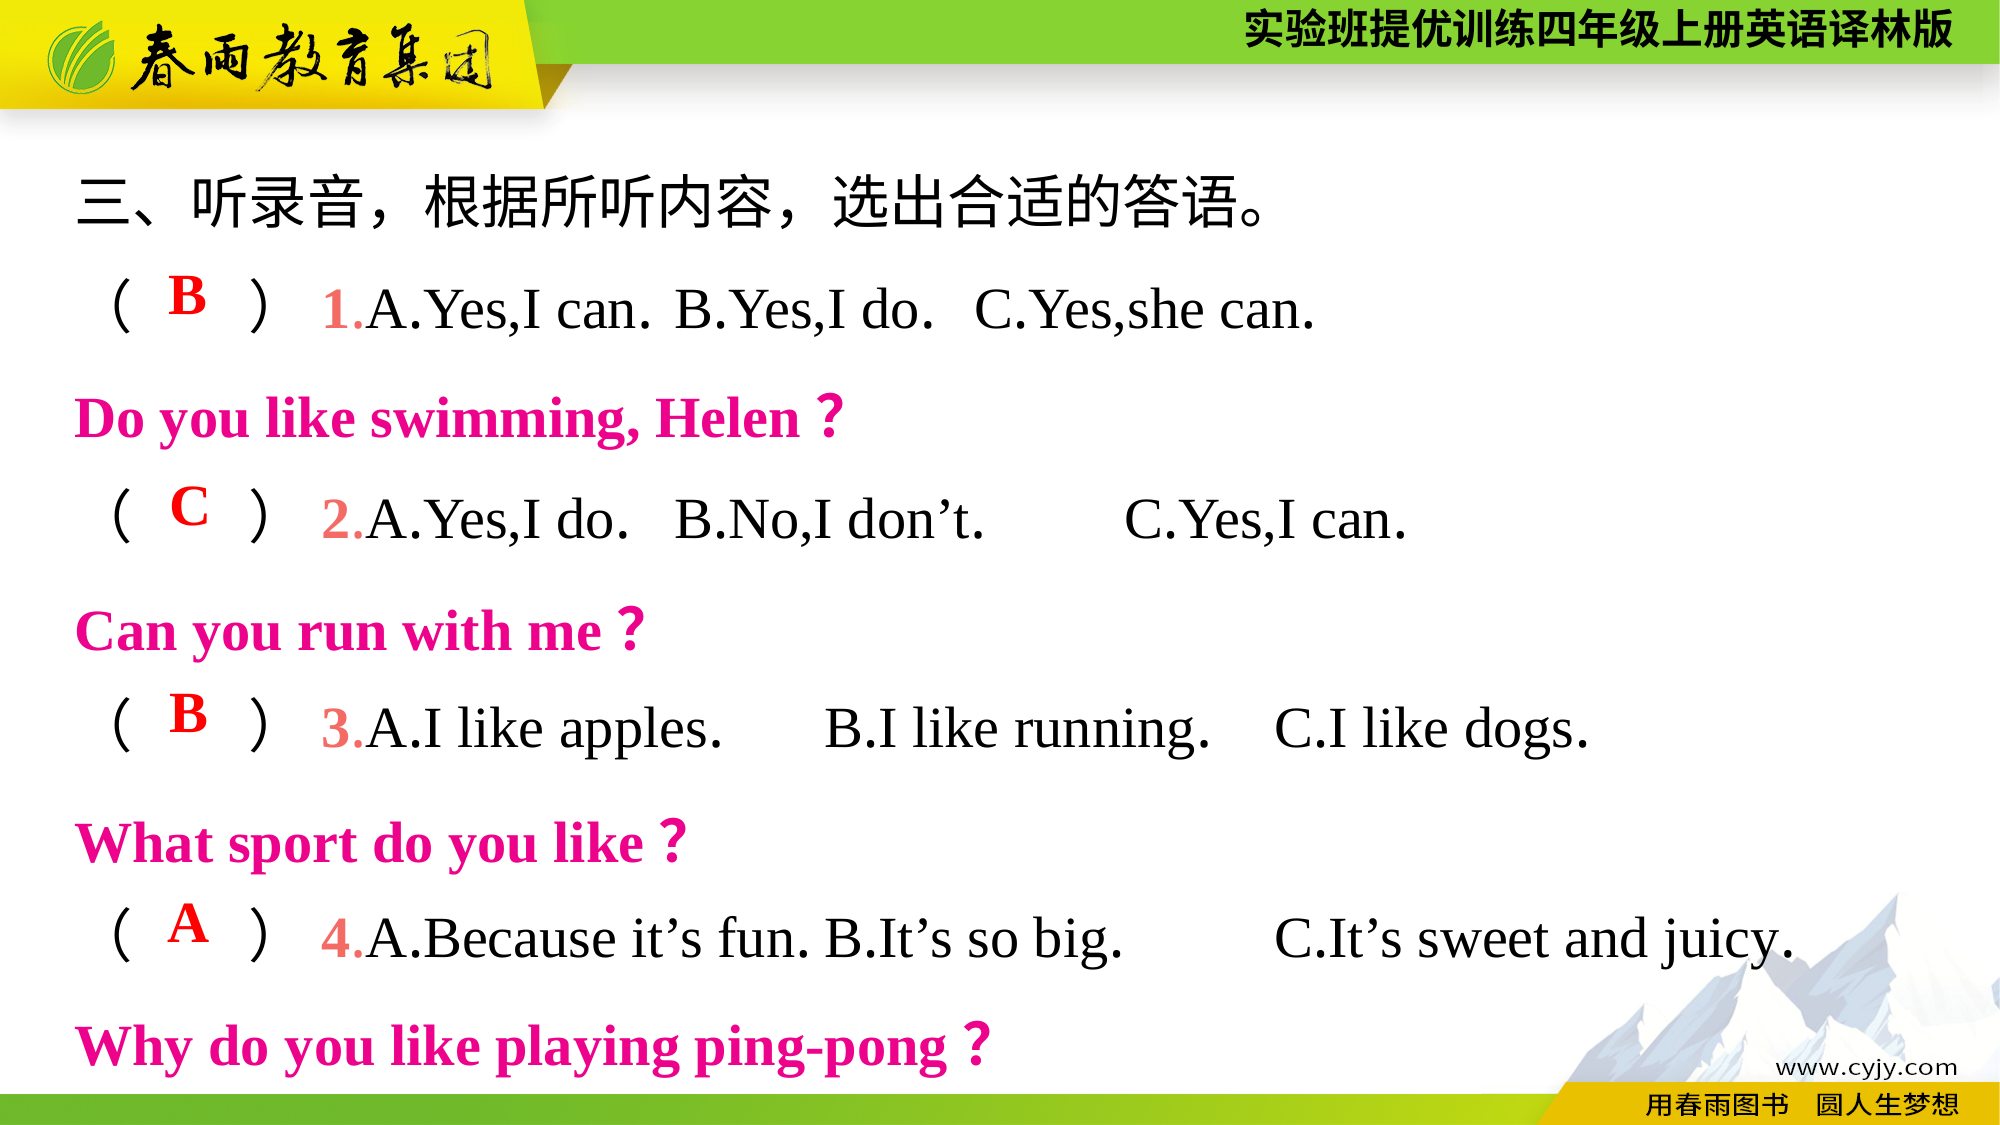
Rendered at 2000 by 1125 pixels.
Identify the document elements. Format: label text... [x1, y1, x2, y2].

text_box B [154, 248, 223, 334]
list 三、听录音，根据所听内容，选出合适的答语。 （ ）1.A.Yes,I can. B.Yes,I do. C.Yes,she can. （ ）2.A.Yes,I do. B.No,I don’t. C.Yes,I can. （ ）3.A.I like apples. B.I like running. C.I like dogs. （ ）4.A.Because it’s fun. B.It’s so big. C.It’s sweet and juicy. [59, 670, 1944, 761]
text_box Can you run with me？ [59, 549, 1944, 670]
text_box C [154, 459, 227, 545]
list 三、听录音，根据所听内容，选出合适的答语。 （ ）1.A.Yes,I can. B.Yes,I do. C.Yes,she can. （ ）2.A.Yes,I do. B.No,I don’t. C.Yes,I can. （ ）3.A.I like apples. B.I like running. C.I like dogs. （ ）4.A.Because it’s fun. B.It’s so big. C.It’s sweet and juicy. [59, 882, 1944, 964]
list 三、听录音，根据所听内容，选出合适的答语。 （ ）1.A.Yes,I can. B.Yes,I do. C.Yes,she can. （ ）2.A.Yes,I do. B.No,I don’t. C.Yes,I can. （ ）3.A.I like apples. B.I like running. C.I like dogs. （ ）4.A.Because it’s fun. B.It’s so big. C.It’s sweet and juicy. [59, 122, 1944, 336]
text_box B [154, 666, 224, 752]
text_box Why do you like playing ping-pong？ [59, 964, 1944, 1085]
text_box Do you like swimming, Helen？ [59, 336, 1944, 457]
text_box A [152, 876, 225, 961]
text_box What sport do you like？ [59, 761, 1944, 882]
picture [0, 0, 2000, 1125]
list 三、听录音，根据所听内容，选出合适的答语。 （ ）1.A.Yes,I can. B.Yes,I do. C.Yes,she can. （ ）2.A.Yes,I do. B.No,I don’t. C.Yes,I can. （ ）3.A.I like apples. B.I like running. C.I like dogs. （ ）4.A.Because it’s fun. B.It’s so big. C.It’s sweet and juicy. [59, 457, 1944, 549]
